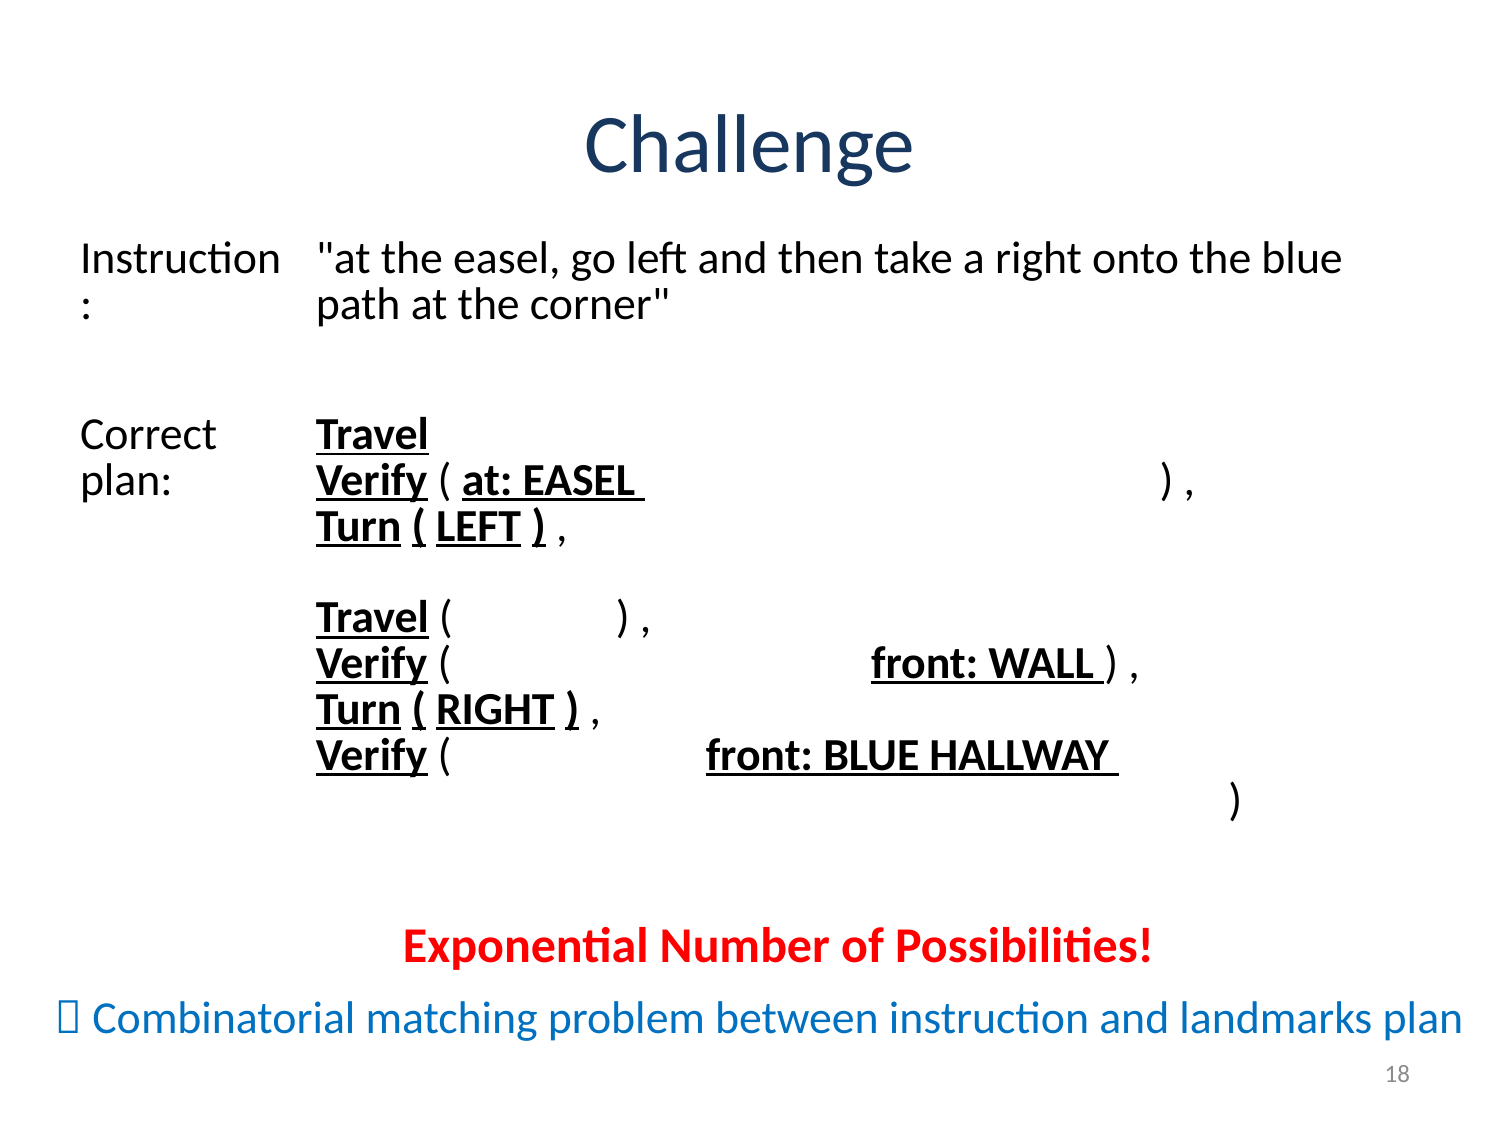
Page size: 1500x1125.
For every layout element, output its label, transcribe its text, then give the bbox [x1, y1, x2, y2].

table_header Instruction: [65, 232, 301, 408]
text_box  Combinatorial matching problem between instruction and landmarks plan [39, 980, 1480, 1051]
title Challenge [75, 45, 1425, 232]
text_box Exponential Number of Possibilities! [388, 905, 1170, 980]
table_header "at the easel, go left and then take a right onto the blue path at the corner" [301, 232, 1447, 408]
table_cell Travel ( steps: 1 ) , Verify ( at: EASEL , side: CONCRETE HALLWAY ) , Turn ( LEFT ) , Verify ( front: CONCRETE HALLWAY ) , Travel ( steps: 1 ) , Verify ( side: BLUE HALLWAY , front: WALL ) , Turn ( RIGHT ) , Verify ( back: WALL , front: BLUE HALLWAY , front: CHAIR , front: HATRACK , left: WALL , right: EASEL ) [301, 408, 1447, 980]
slide_number 18 [1074, 1051, 1425, 1103]
table_cell Correct plan: [65, 408, 301, 980]
